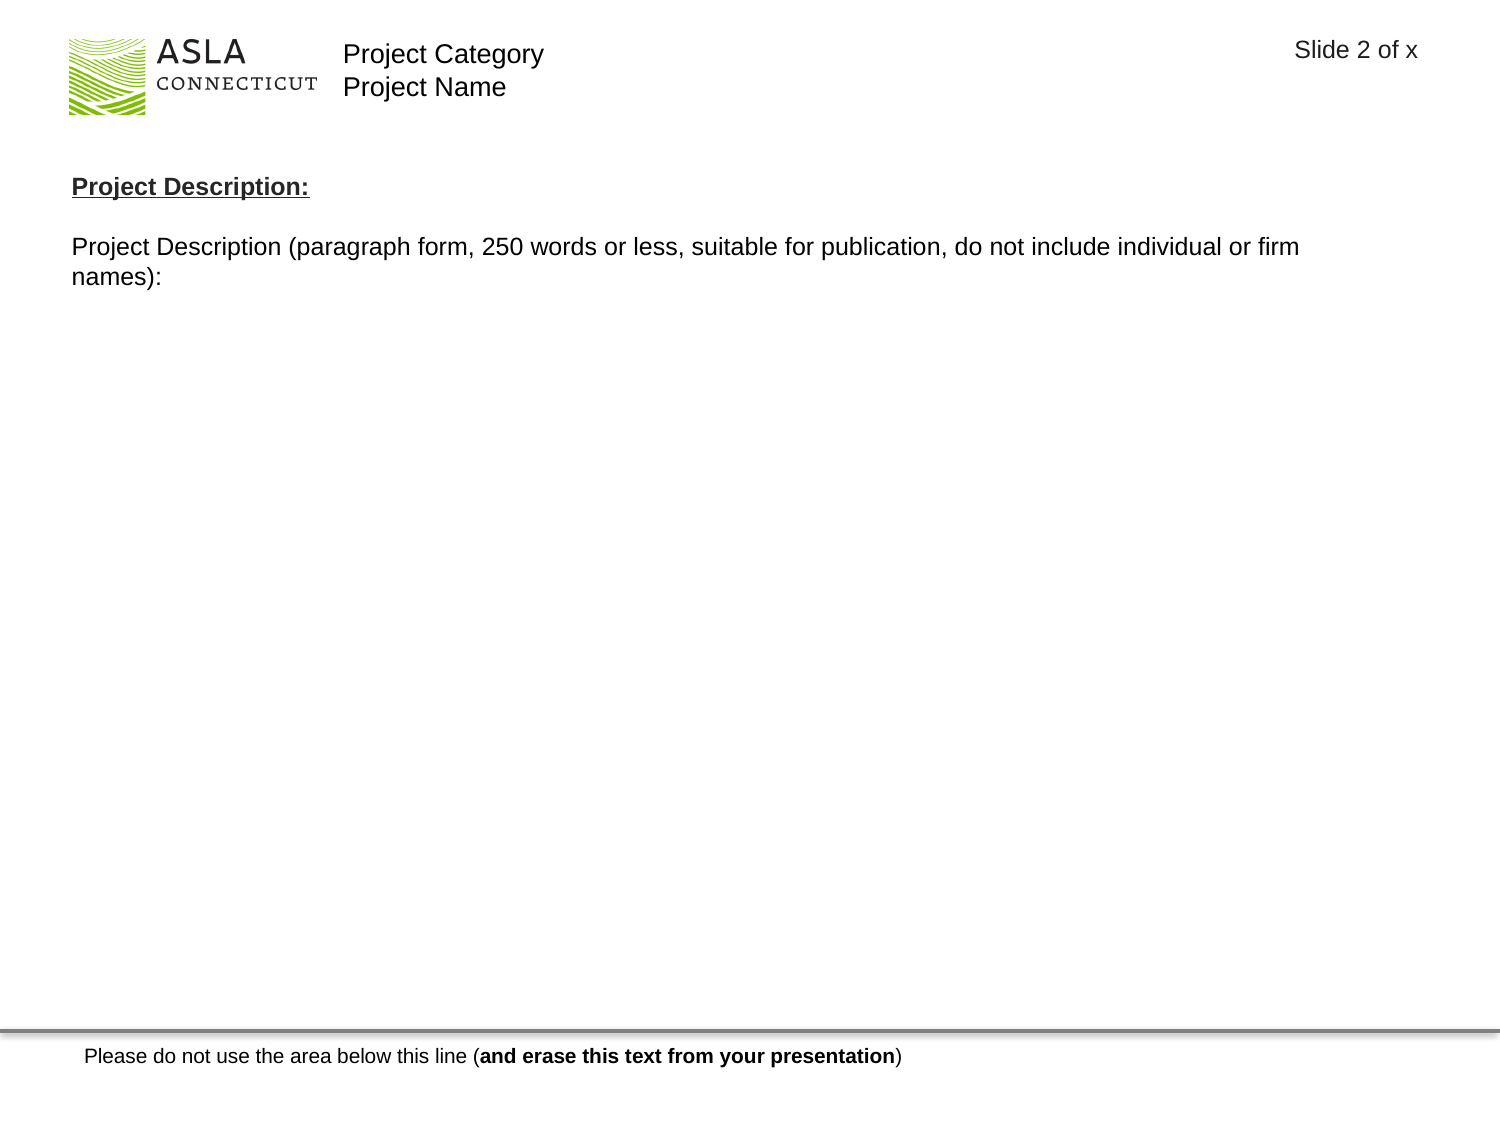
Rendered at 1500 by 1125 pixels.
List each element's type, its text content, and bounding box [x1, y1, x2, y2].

text_box Slide 2 of x [1275, 25, 1431, 73]
picture [69, 38, 317, 116]
text_box Please do not use the area below this line (and erase this text from your presentation) [69, 1039, 918, 1075]
text_box Project Category Project Name [328, 38, 966, 101]
text_box Project Description: Project Description (paragraph form, 250 words or less, suitable for publication, do not include individual or firm names): [56, 166, 1381, 298]
